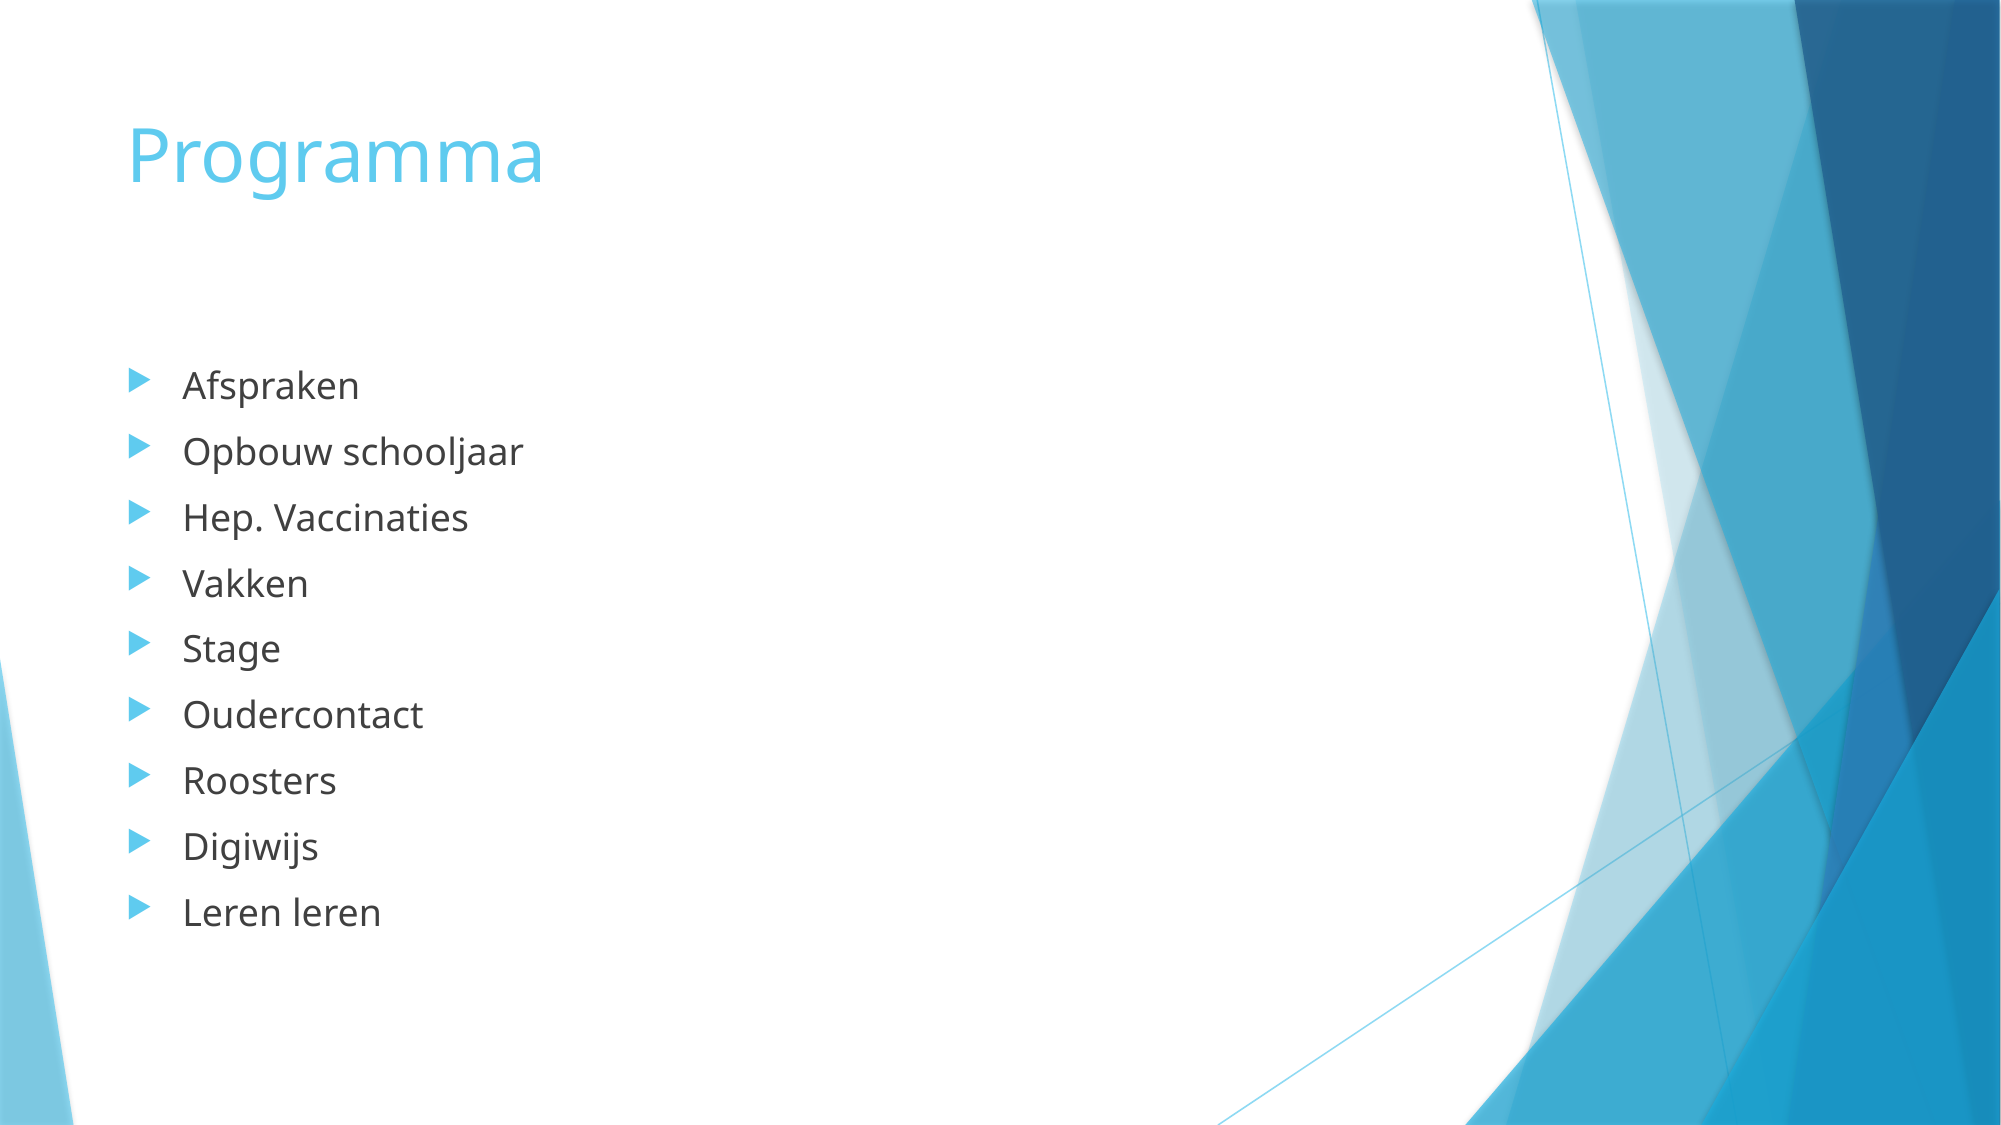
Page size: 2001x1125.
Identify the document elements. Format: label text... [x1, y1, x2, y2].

list Afspraken Opbouw schooljaar Hep. Vaccinaties Vakken Stage Oudercontact Roosters Digiwijs Leren leren [111, 354, 1522, 992]
title Programma [111, 99, 1522, 317]
